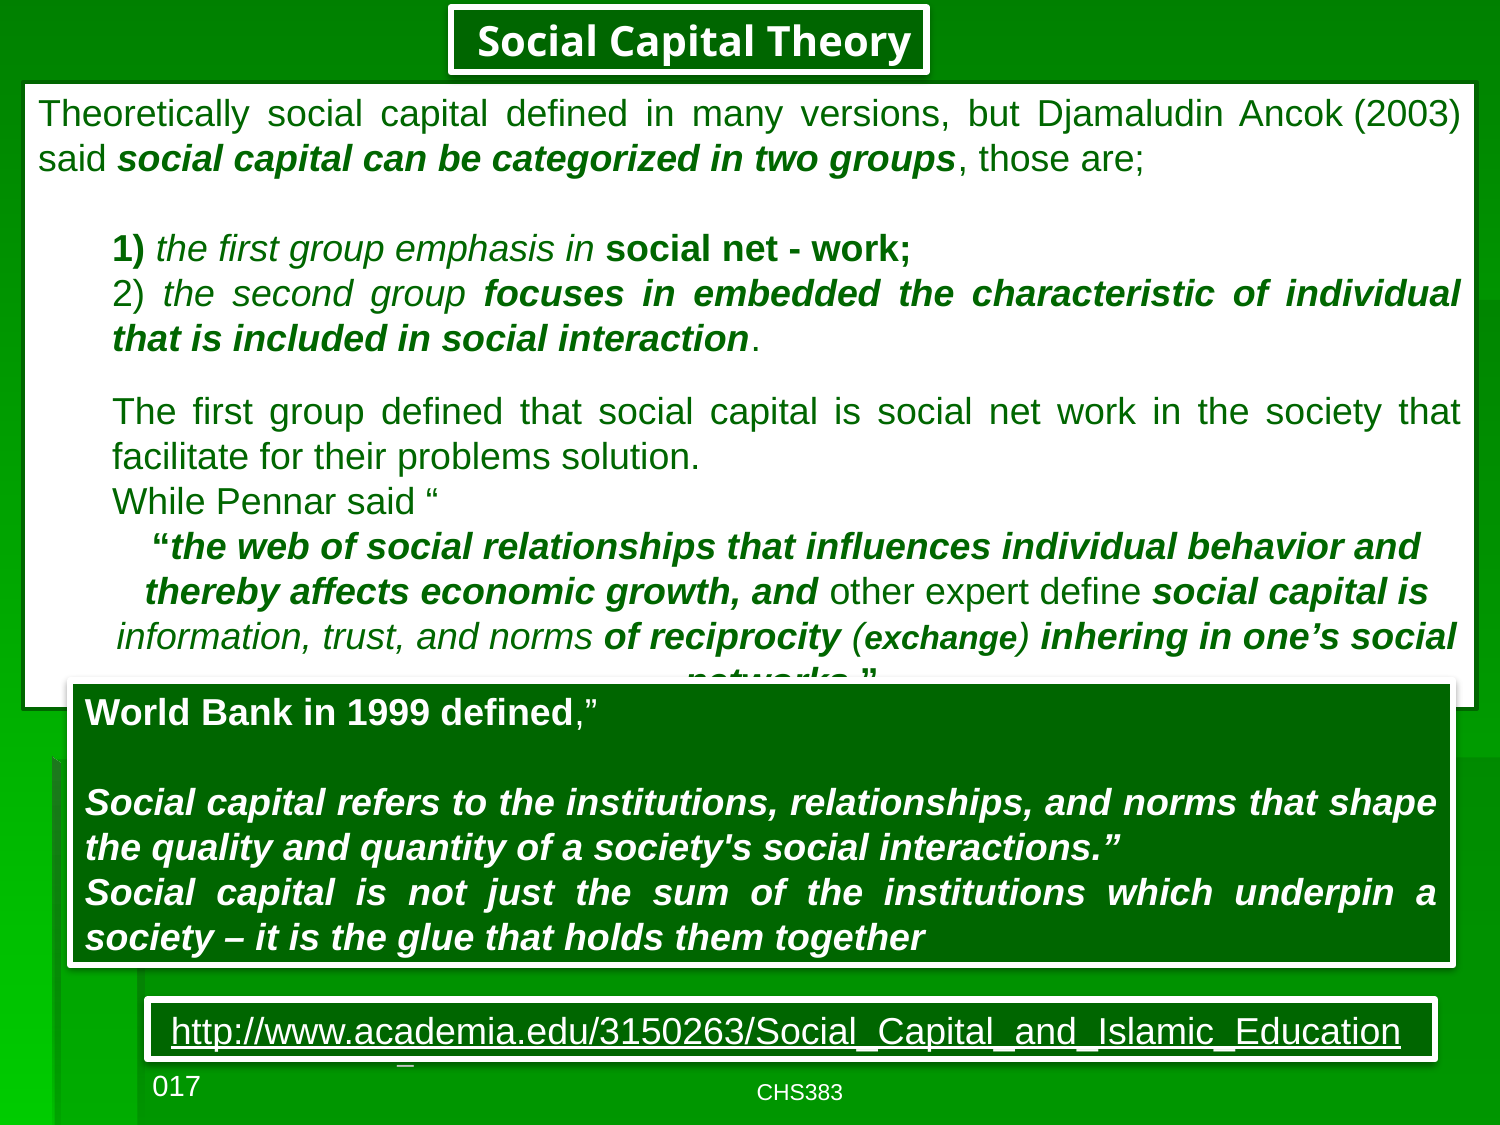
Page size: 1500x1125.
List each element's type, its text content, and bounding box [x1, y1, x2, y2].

text_box Social Capital Theory [448, 4, 930, 75]
text_box Theoretically social capital defined in many versions, but Djamaludin Ancok (2003) said social capital can be categorized in two groups, those are; 1) the first group emphasis in social net - work; 2) the second group focuses in embedded the characteristic of individual that is included in social interaction. The first group defined that social capital is social net work in the society that facilitate for their problems solution. While Pennar said “ “the web of social relationships that influences individual behavior and thereby affects economic growth, and other expert define social capital is information, trust, and norms of reciprocity (exchange) inhering in one’s social networks ” [21, 80, 1479, 711]
text_box World Bank in 1999 defined,” Social capital refers to the institutions, relationships, and norms that shape the quality and quantity of a society's social interactions.” Social capital is not just the sum of the institutions which underpin a society – it is the glue that holds them together [67, 677, 1456, 968]
slide_number 45 [1137, 1024, 1451, 1103]
footer CHS383 [562, 1071, 1038, 1103]
slide_number JohaliSOCHE2014_2017 [137, 1024, 450, 1103]
text_box http://www.academia.edu/3150263/Social_Capital_and_Islamic_Education [144, 996, 1438, 1062]
